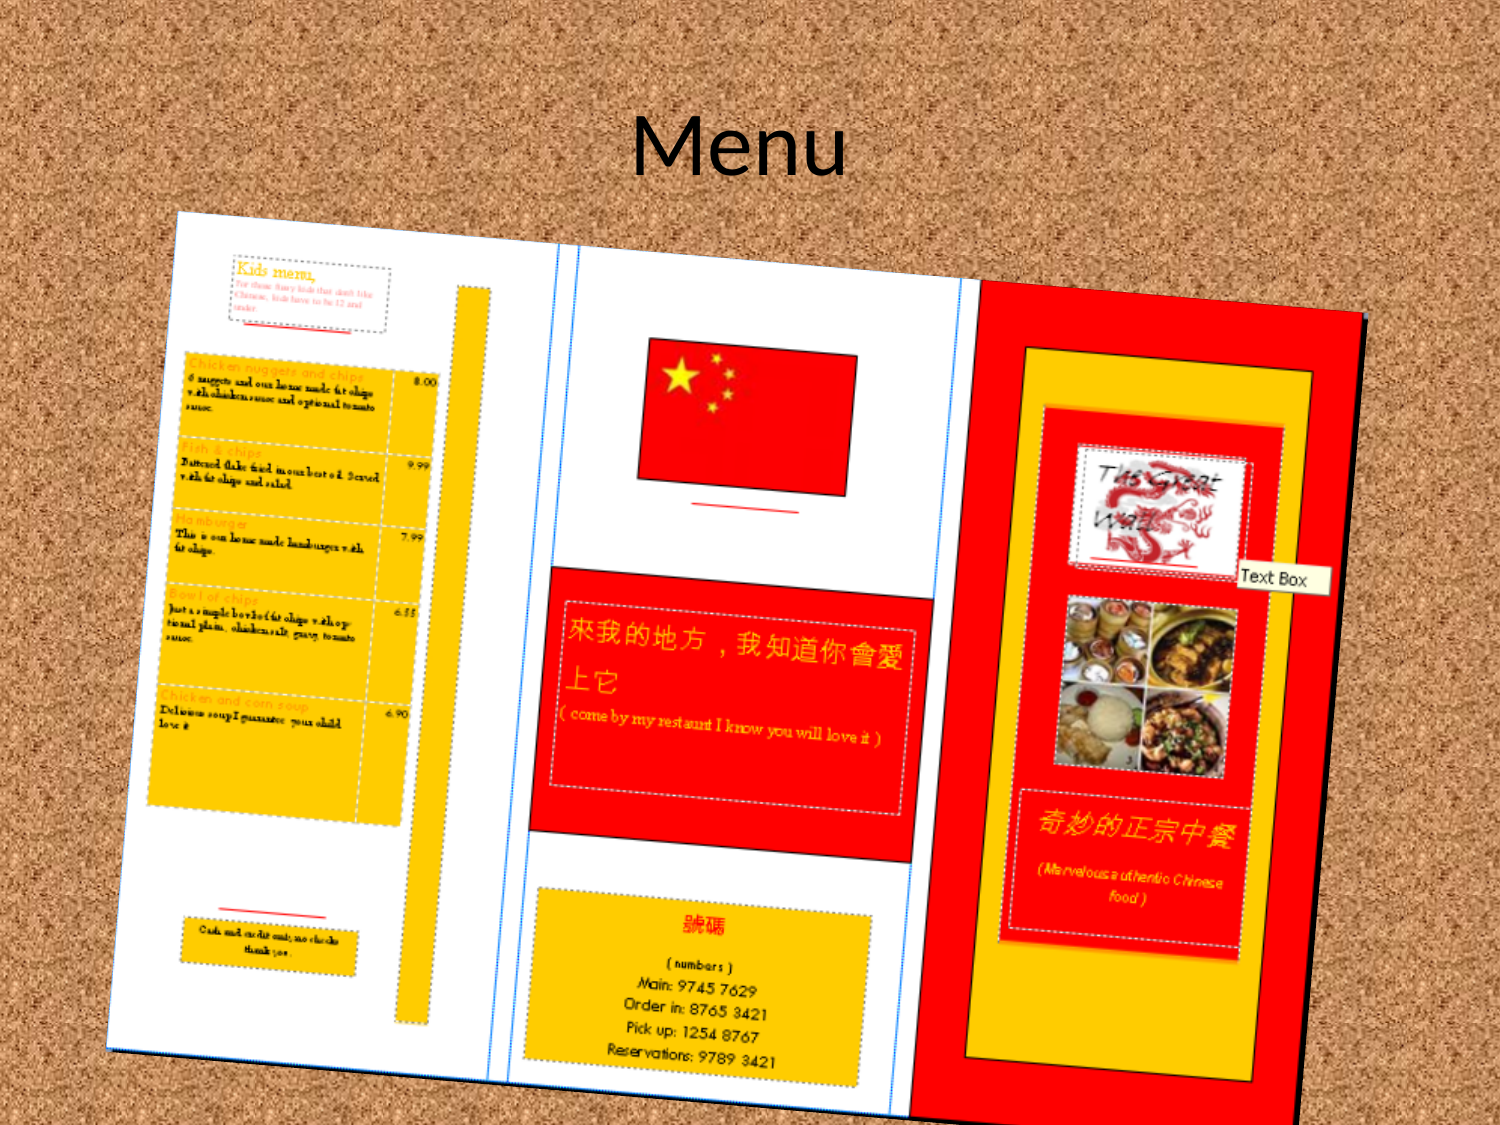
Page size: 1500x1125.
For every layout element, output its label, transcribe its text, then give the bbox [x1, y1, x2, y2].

picture [0, 0, 1500, 1125]
title Menu [75, 45, 1425, 233]
